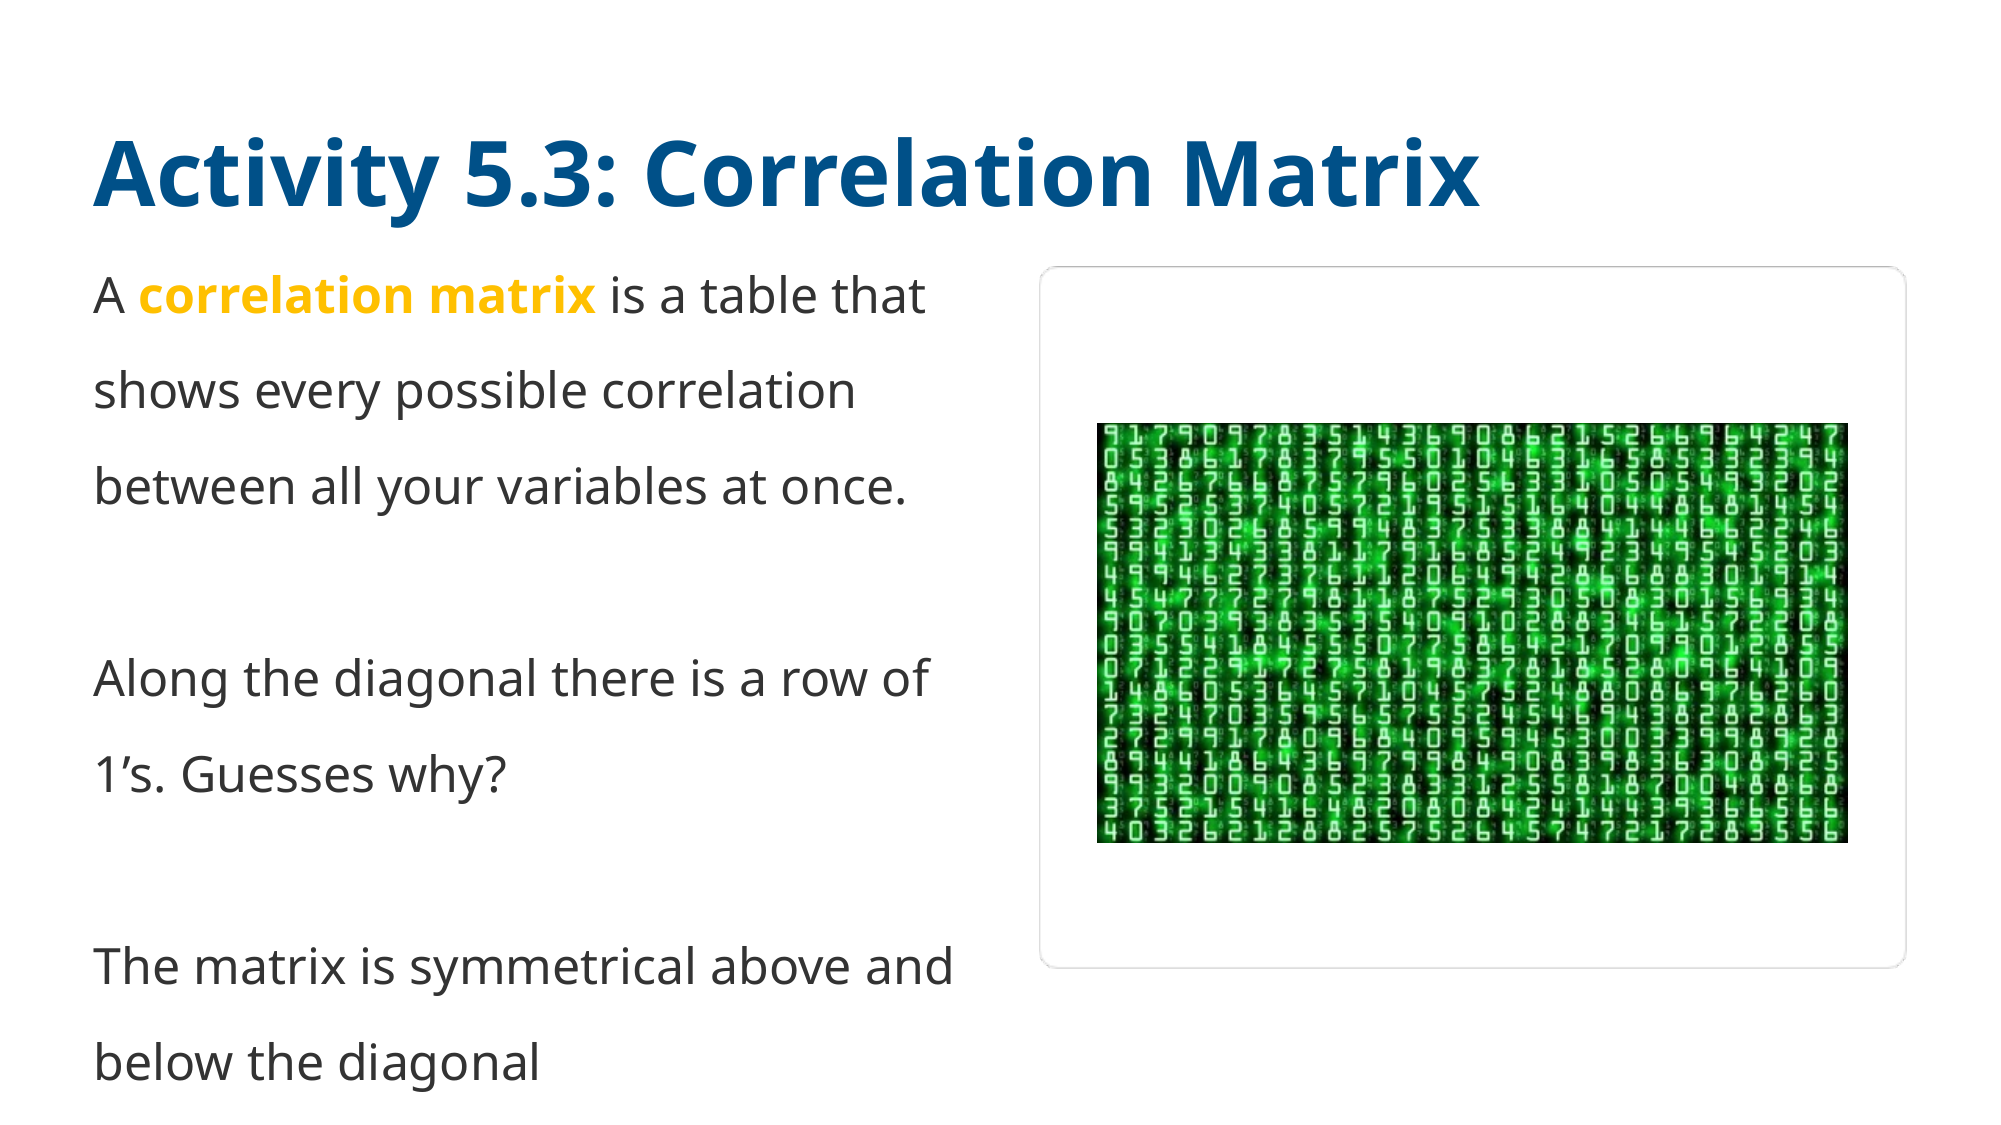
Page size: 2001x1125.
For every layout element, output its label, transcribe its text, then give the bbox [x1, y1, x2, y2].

text_box A correlation matrix is a table that shows every possible correlation between all your variables at once. Along the diagonal there is a row of 1’s. Guesses why? The matrix is symmetrical above and below the diagonal [93, 227, 1000, 1091]
picture [1038, 264, 1907, 969]
text_box Activity 5.3: Correlation Matrix [93, 93, 1538, 225]
